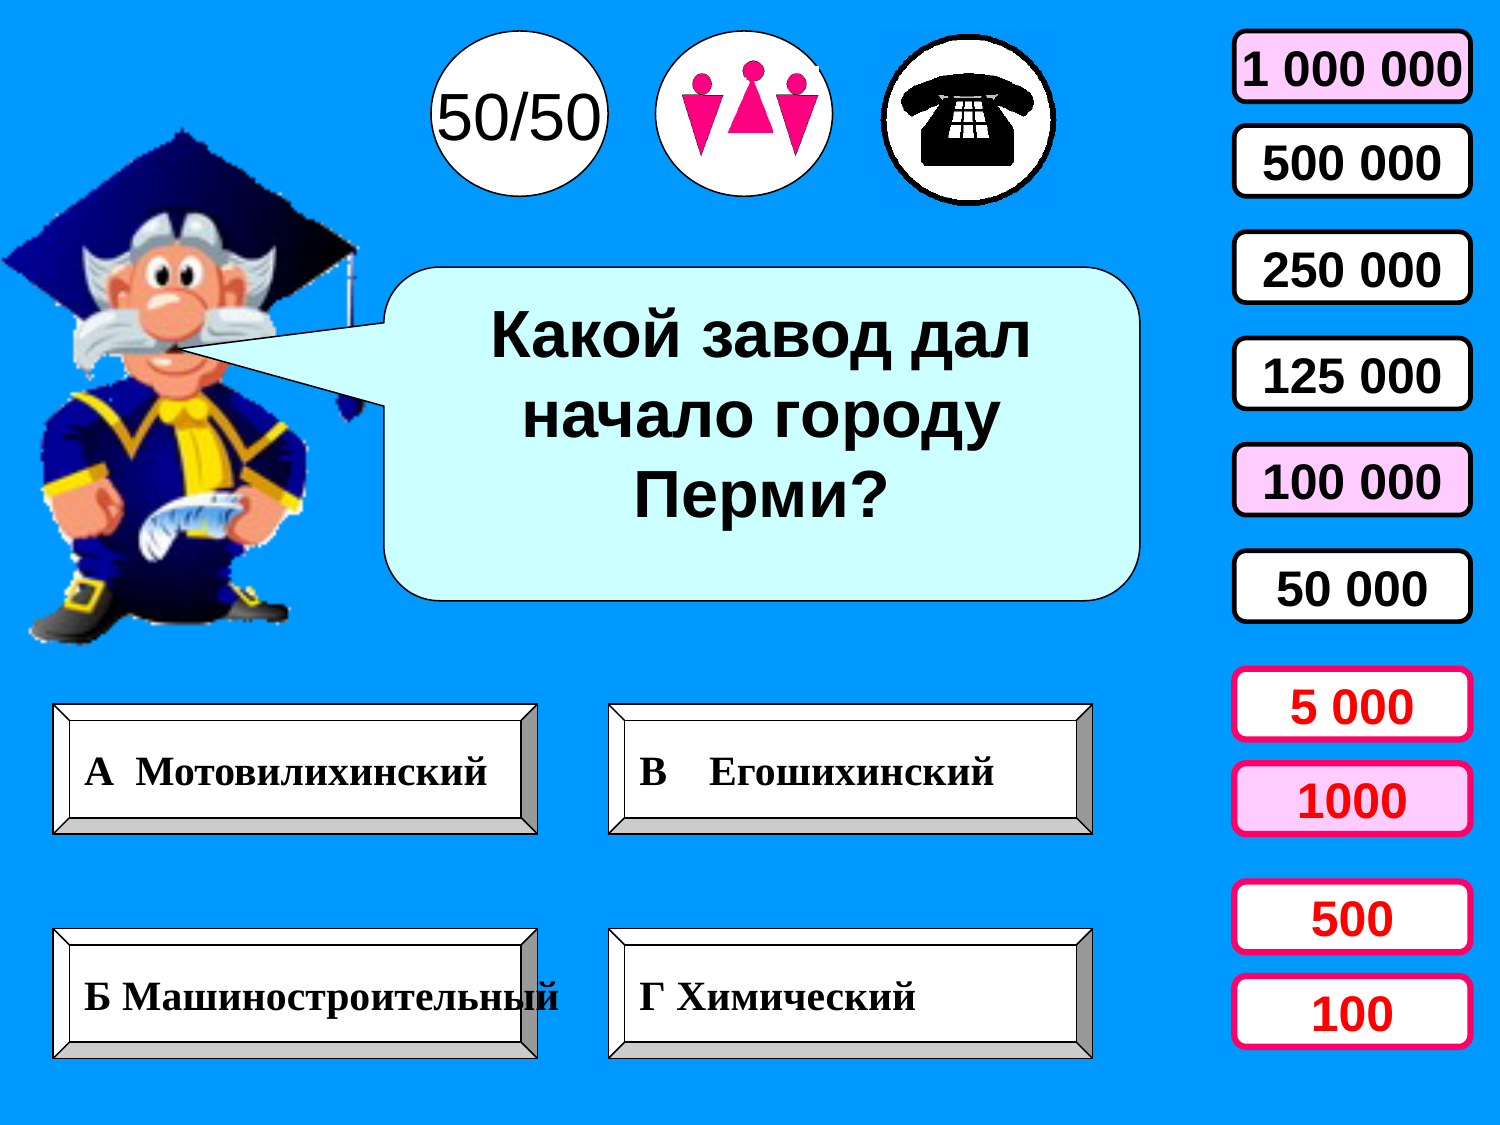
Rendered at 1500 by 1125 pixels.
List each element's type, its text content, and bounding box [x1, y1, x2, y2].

text_box 250 000 [1234, 231, 1471, 303]
picture [678, 54, 819, 158]
text_box А Мотовилихинский [53, 704, 538, 835]
text_box 1000 [1234, 763, 1471, 835]
text_box 500 [1234, 881, 1471, 953]
text_box 500 000 [1234, 125, 1471, 197]
picture [879, 30, 1058, 208]
text_box 100 000 [1234, 444, 1471, 516]
text_box 1 000 000 [1234, 30, 1471, 102]
text_box [655, 30, 815, 197]
text_box 50 000 [1234, 550, 1471, 622]
text_box 100 [611, 705, 1090, 720]
text_box 1 000 000 [610, 929, 1091, 944]
picture [0, 113, 408, 653]
text_box 125 000 [1234, 337, 1471, 409]
text_box [823, 76, 833, 151]
text_box Какой завод дал начало городу Перми? [412, 267, 1140, 601]
text_box В Егошихинский [608, 704, 1093, 835]
text_box 100 [1234, 976, 1471, 1047]
text_box 500 000 [55, 929, 536, 944]
text_box Б Машиностроительный [53, 928, 538, 1059]
text_box Г Химический [608, 928, 1093, 1059]
text_box 250 000 [55, 705, 535, 720]
text_box 5 000 [1234, 668, 1471, 740]
text_box 50/50 [430, 30, 609, 197]
